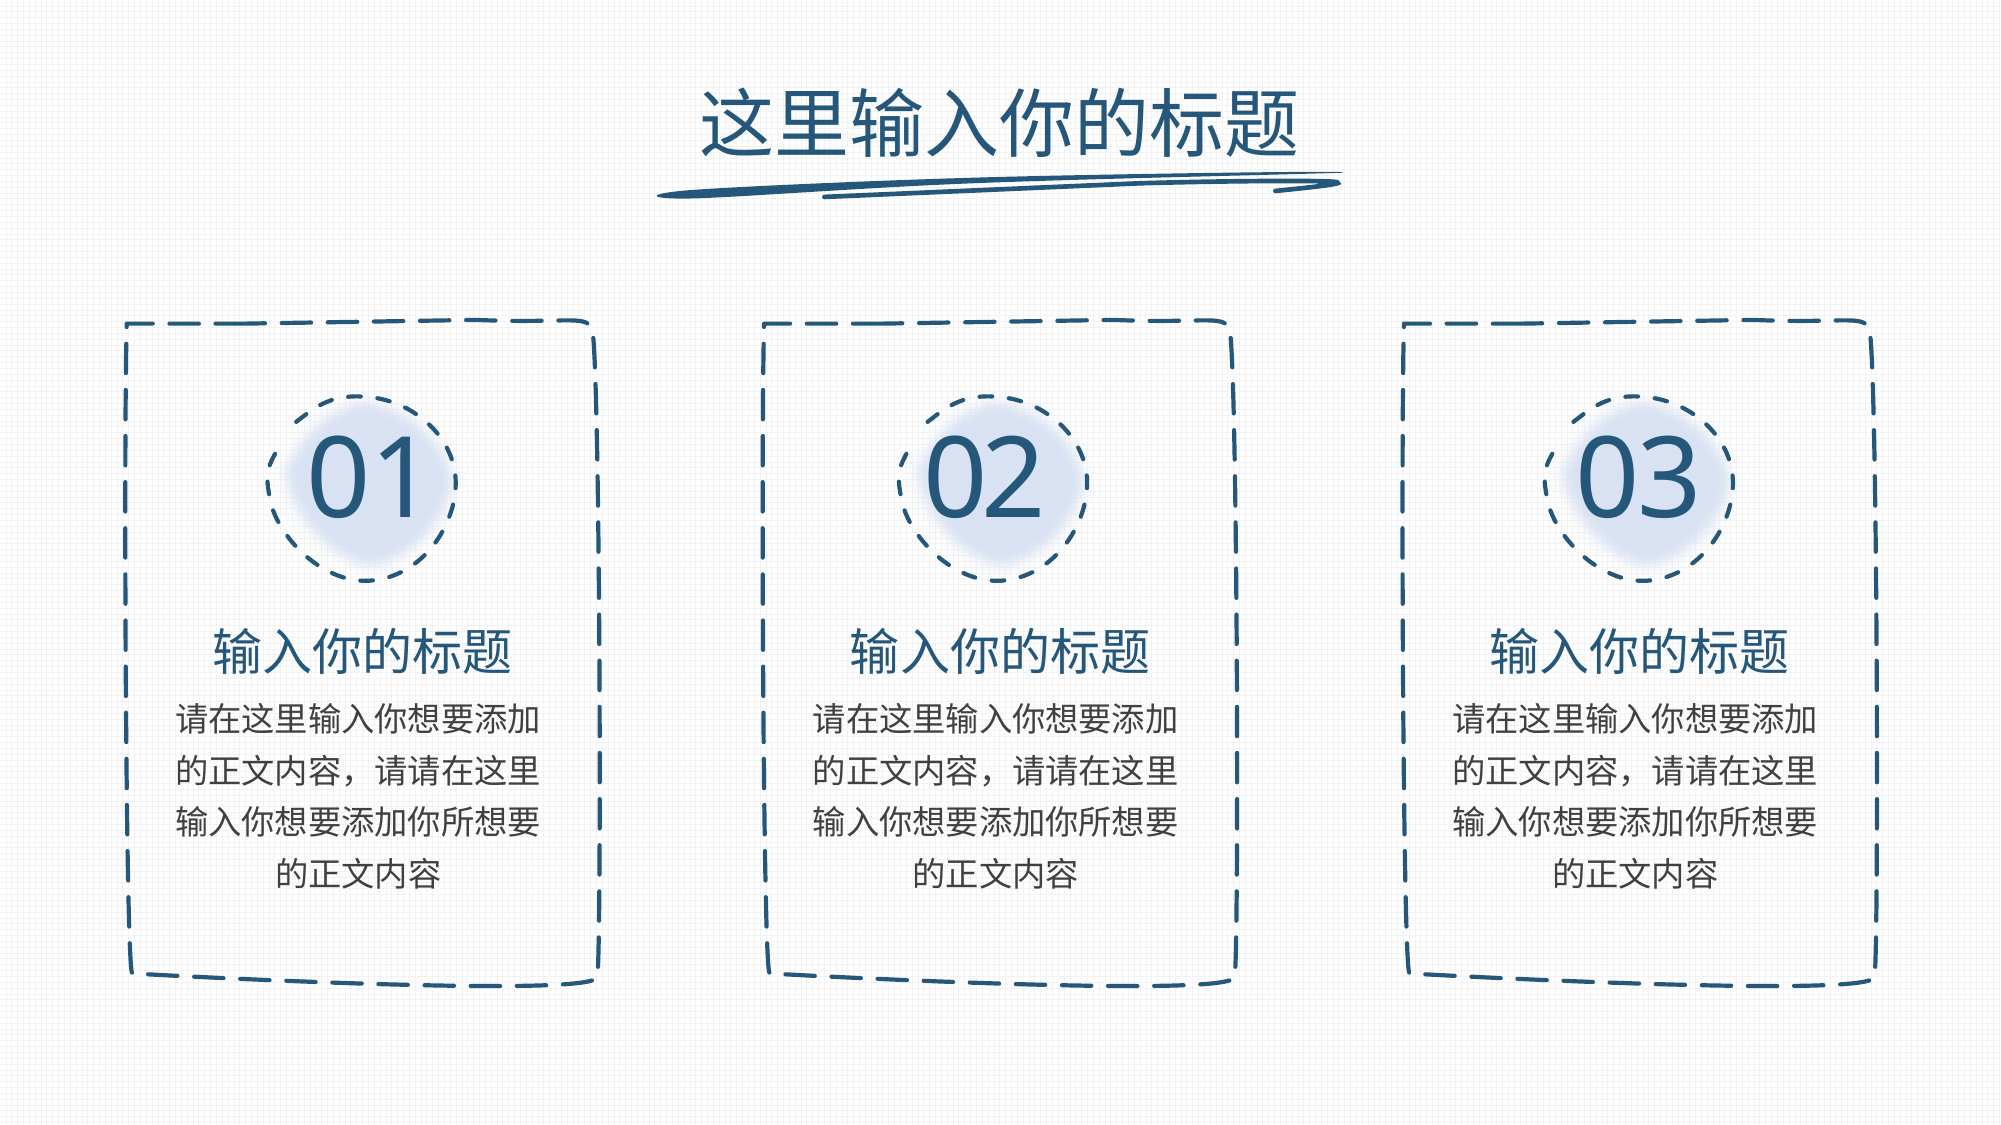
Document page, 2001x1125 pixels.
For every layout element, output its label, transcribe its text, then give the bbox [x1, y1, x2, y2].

text_box 03 [1560, 397, 1781, 548]
list 请在这里输入你想要添加的正文内容，请请在这里输入你想要添加你所想要的正文内容 [789, 678, 1203, 973]
text_box 02 [908, 397, 1116, 548]
title 这里输入你的标题 [634, 79, 1366, 178]
list 输入你的标题 [744, 620, 1256, 692]
list 输入你的标题 [1384, 620, 1896, 692]
text_box 01 [291, 397, 480, 548]
list 请在这里输入你想要添加的正文内容，请请在这里输入你想要添加你所想要的正文内容 [1428, 678, 1842, 973]
list 请在这里输入你想要添加的正文内容，请请在这里输入你想要添加你所想要的正文内容 [151, 678, 565, 973]
list 输入你的标题 [107, 620, 619, 692]
